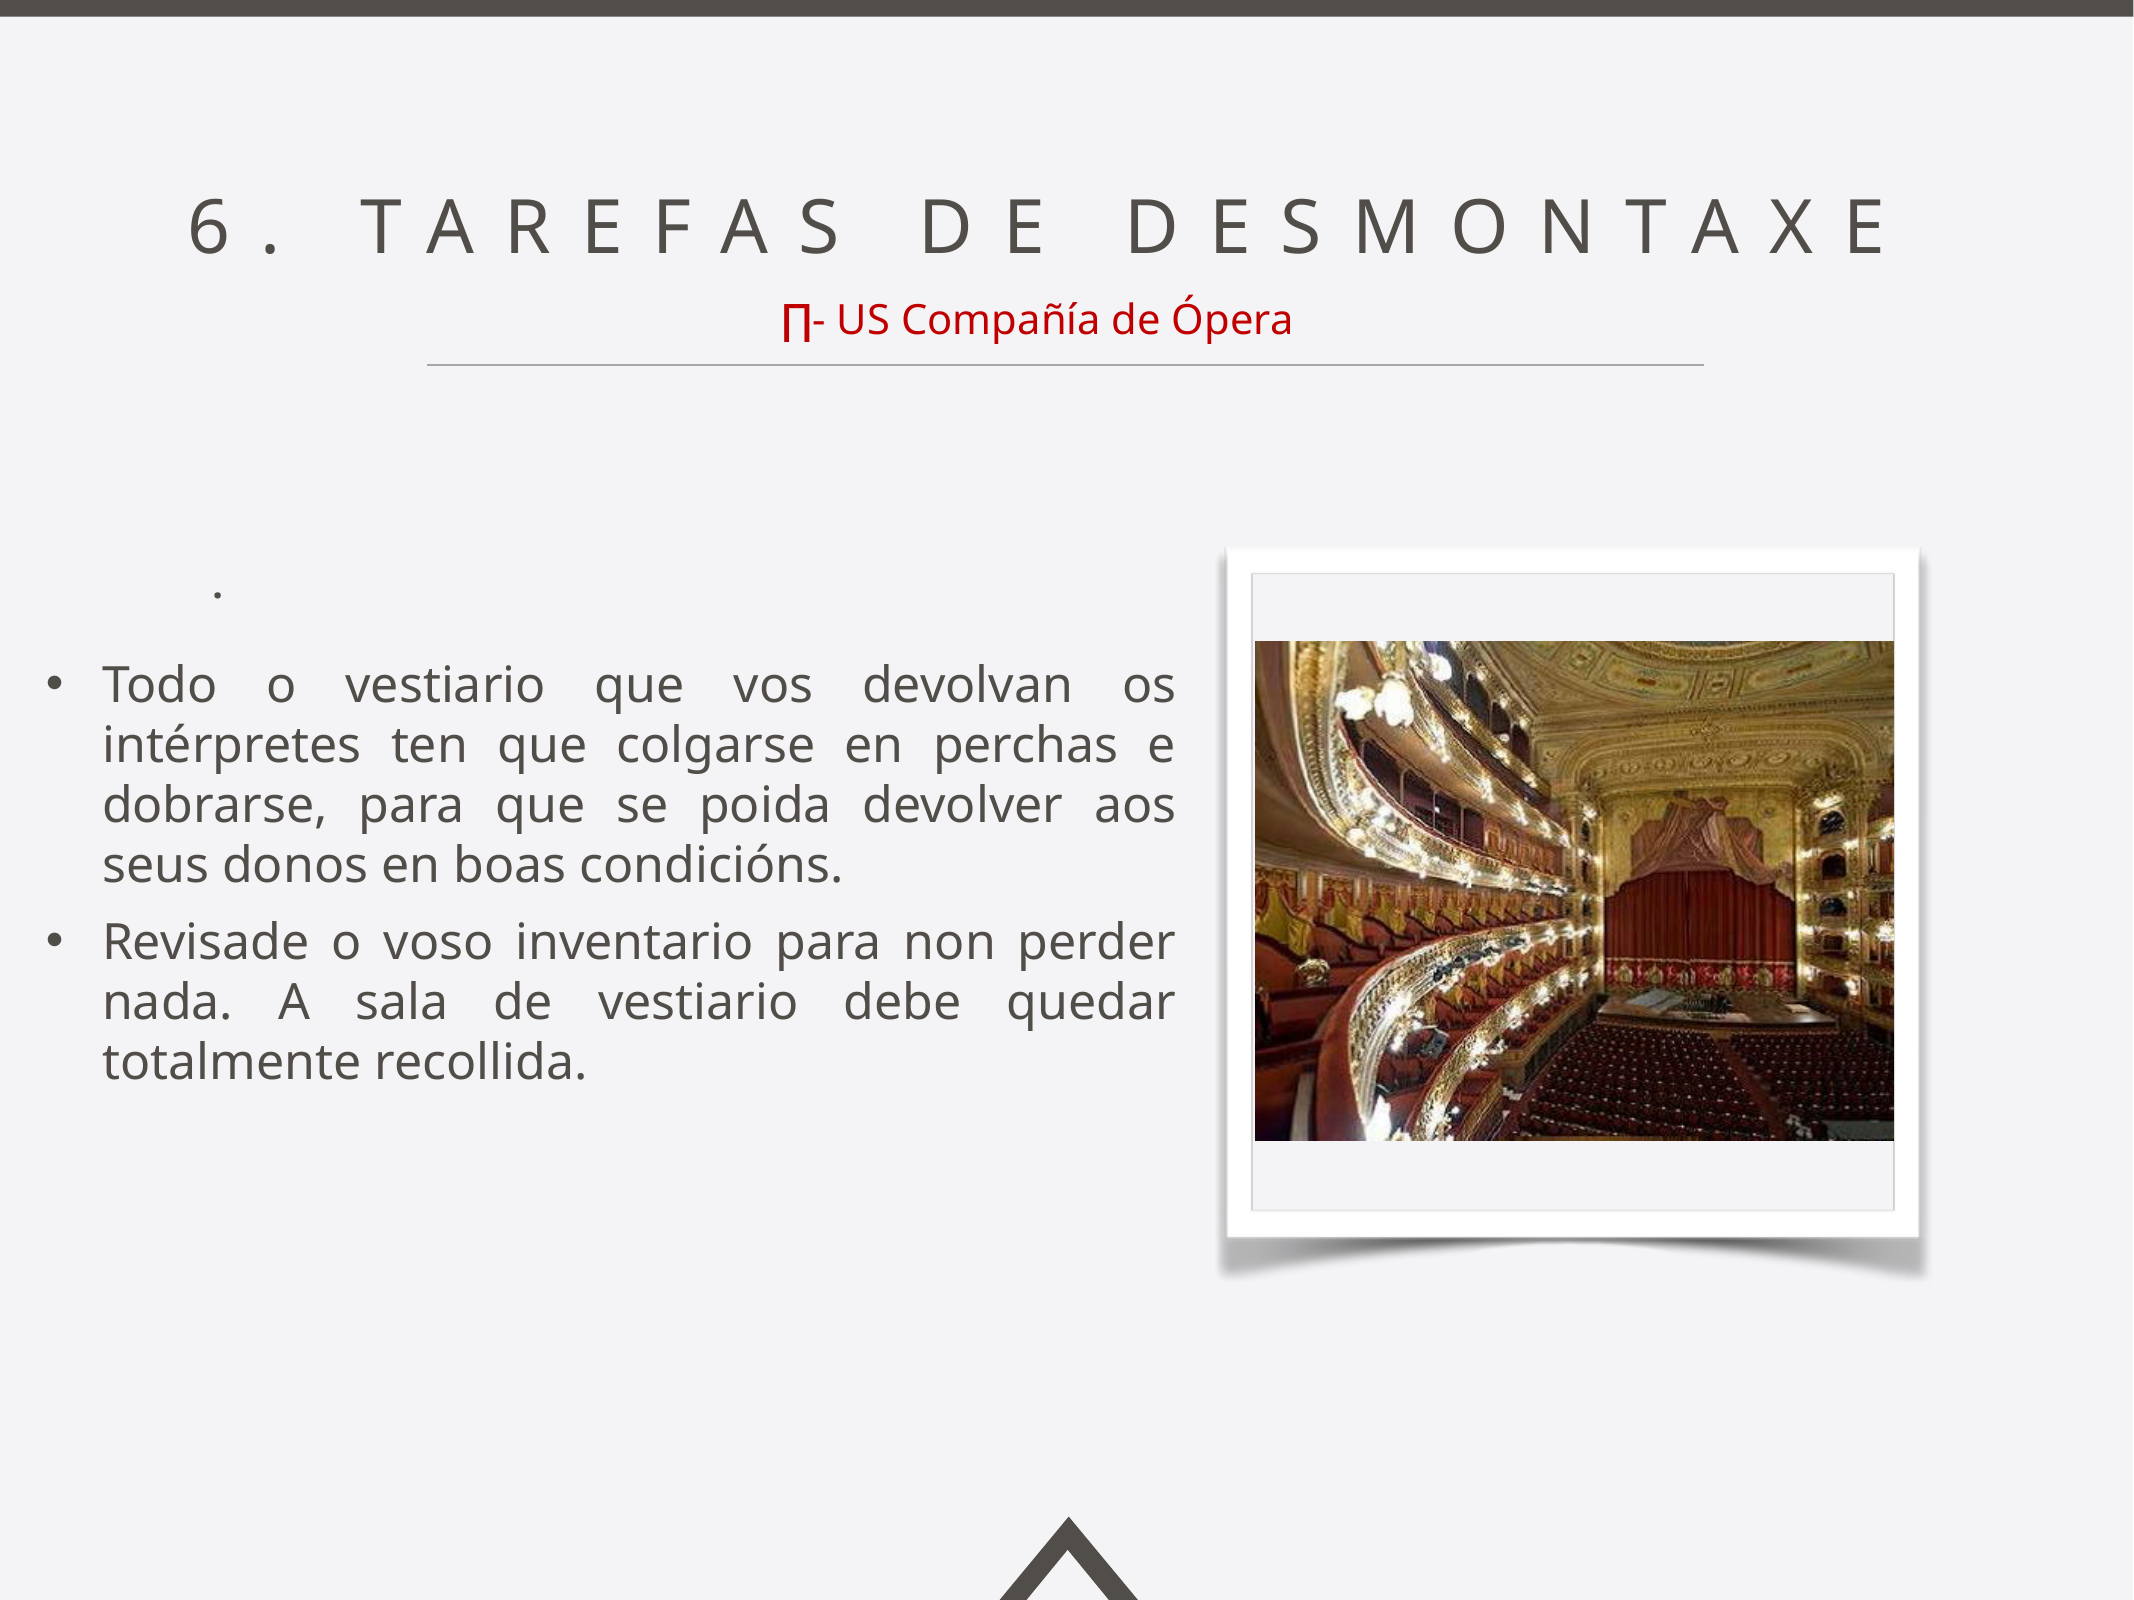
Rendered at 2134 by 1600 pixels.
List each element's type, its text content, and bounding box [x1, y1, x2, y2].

picture [1215, 547, 1932, 1286]
list ∏- US Compañía de Ópera [397, 292, 1678, 361]
list . [212, 547, 1099, 652]
title 6. tarefas de desmontaxe [149, 135, 1926, 270]
list Todo o vestiario que vos devolvan os intérpretes ten que colgarse en perchas e dobrarse, para que se poida devolver aos seus donos en boas condicións. Revisade o voso inventario para non perder nada. A sala de vestiario debe quedar totalmente recollida. [45, 652, 1178, 1130]
